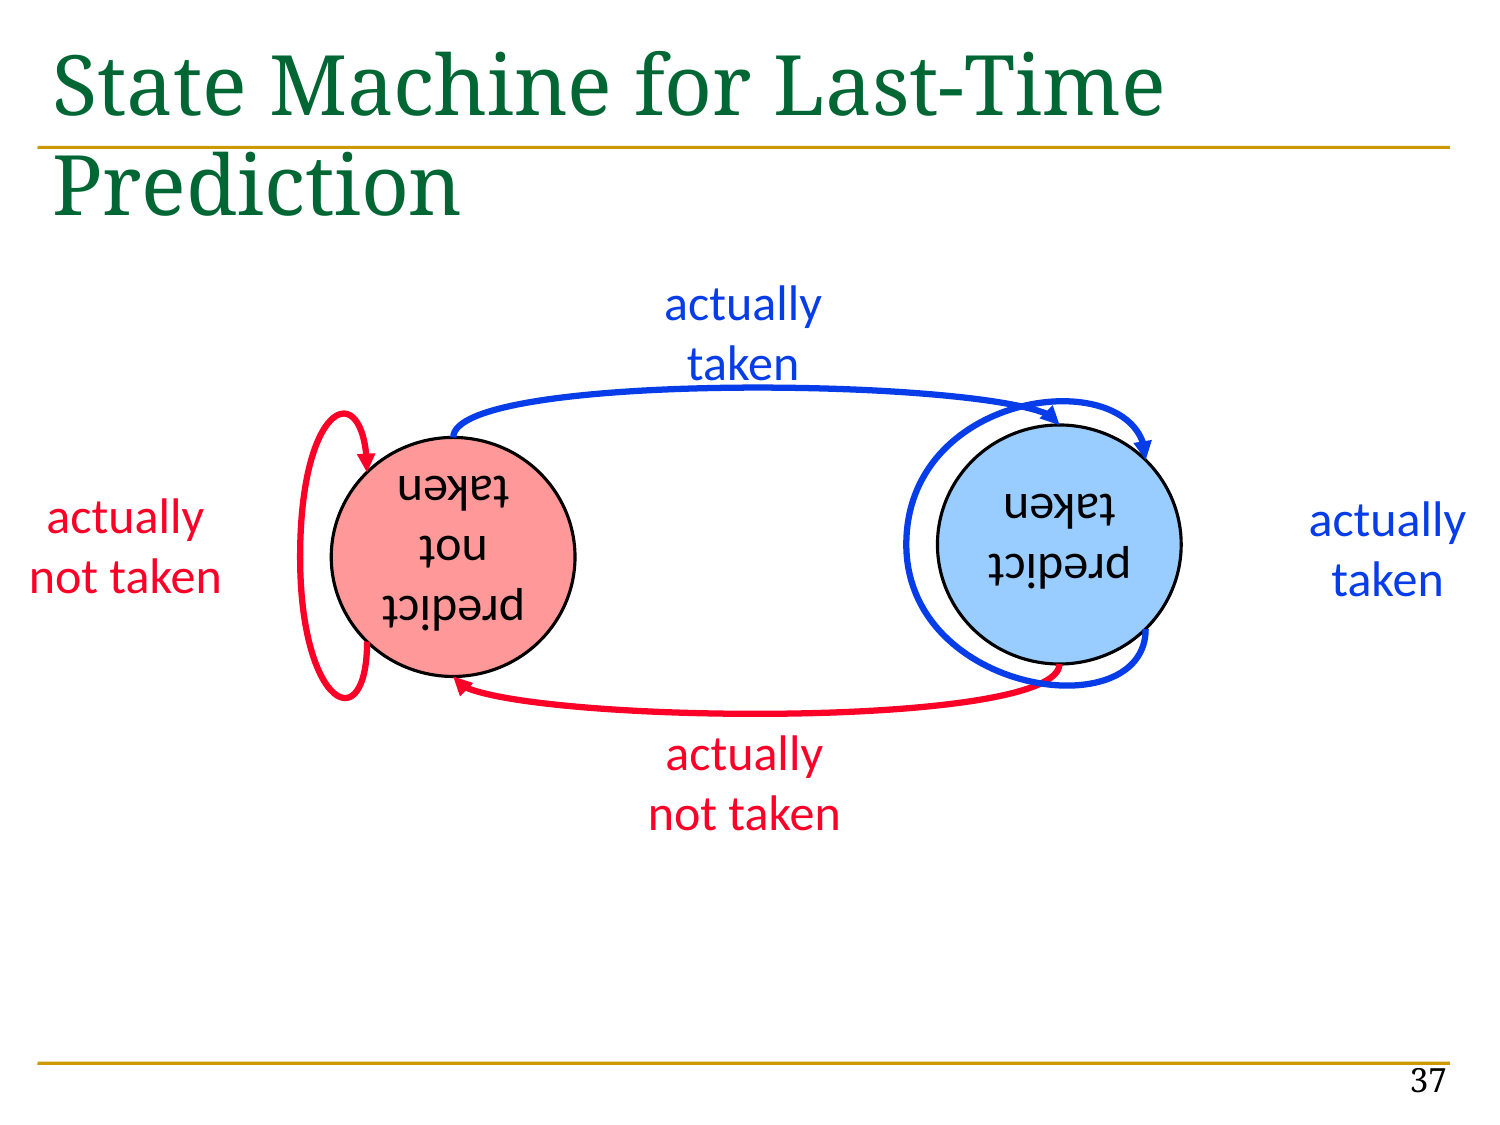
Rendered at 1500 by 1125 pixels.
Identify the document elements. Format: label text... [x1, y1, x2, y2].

text_box predict not taken [368, 437, 576, 677]
slide_number 37 [1111, 1036, 1462, 1112]
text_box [12, 472, 366, 642]
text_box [452, 665, 1060, 850]
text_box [1146, 459, 1483, 630]
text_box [452, 263, 1060, 437]
text_box predict taken [937, 425, 1144, 664]
title State Machine for Last-Time Prediction [37, 24, 1450, 200]
